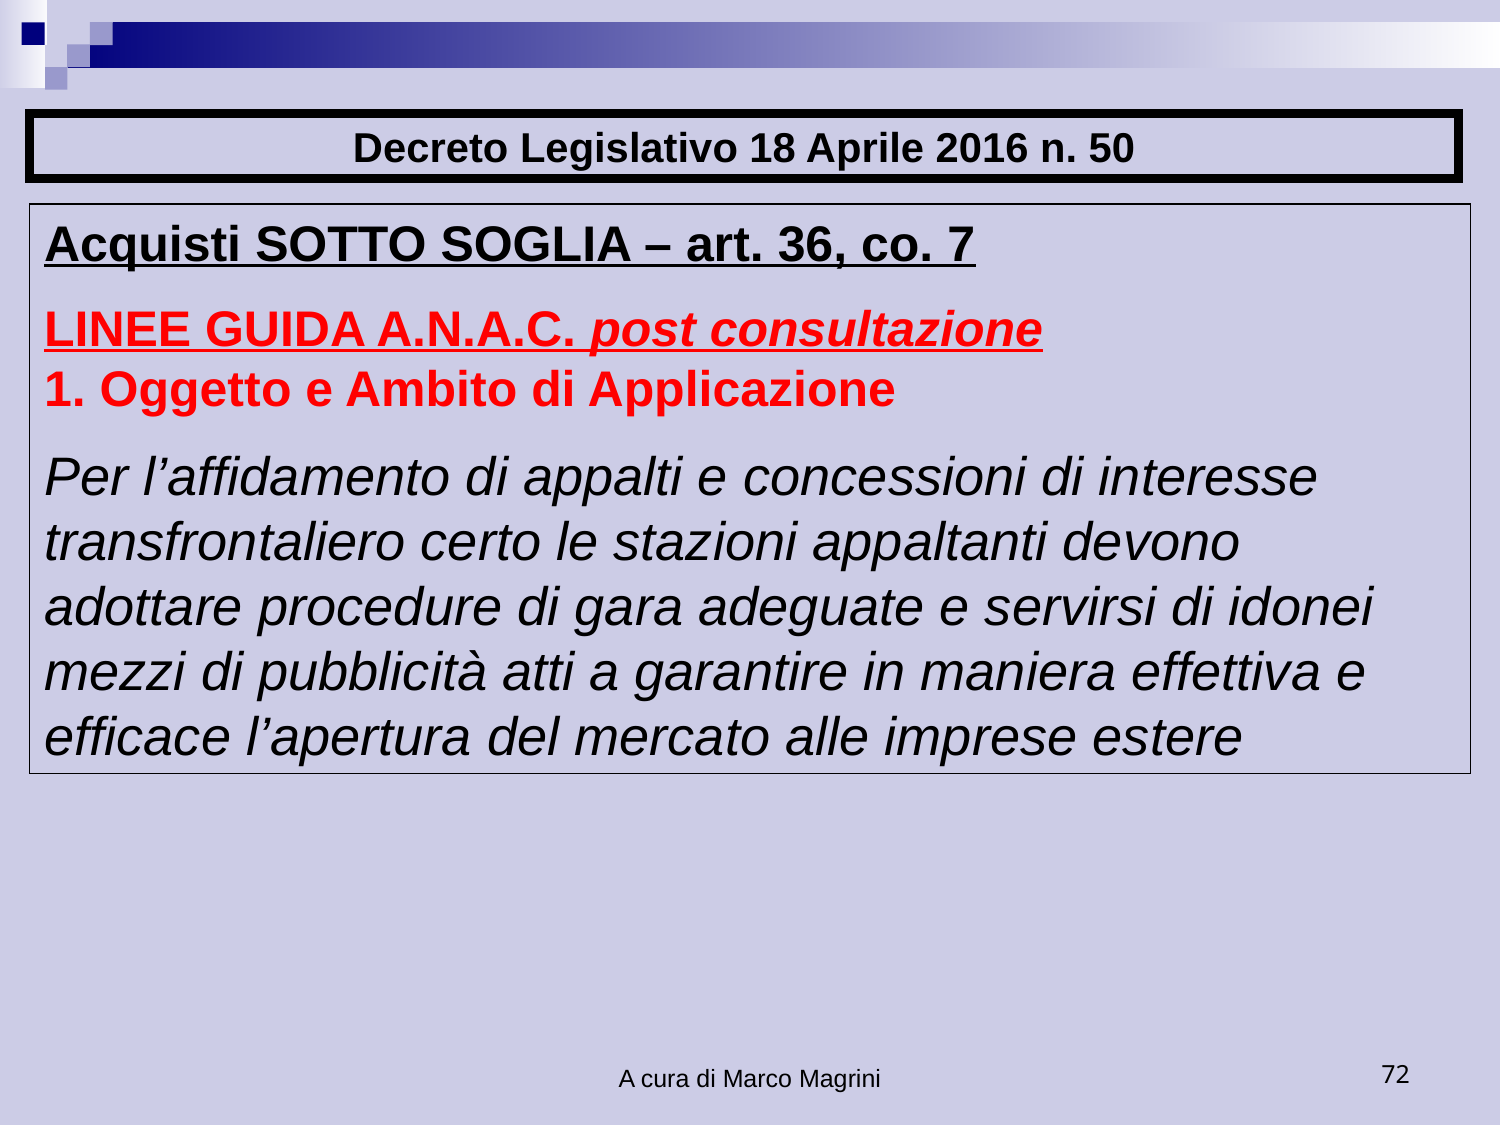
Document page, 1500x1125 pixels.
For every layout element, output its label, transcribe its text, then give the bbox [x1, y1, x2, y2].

text_box Acquisti SOTTO SOGLIA – art. 36, co. 7 LINEE GUIDA A.N.A.C. post consultazione 1. Oggetto e Ambito di Applicazione Per l’affidamento di appalti e concessioni di interesse transfrontaliero certo le stazioni appaltanti devono adottare procedure di gara adeguate e servirsi di idonei mezzi di pubblicità atti a garantire in maniera effettiva e efficace l’apertura del mercato alle imprese estere [29, 203, 1471, 774]
footer A cura di Marco Magrini [512, 1025, 988, 1100]
slide_number 72 [1074, 1025, 1425, 1100]
text_box Decreto Legislativo 18 Aprile 2016 n. 50 [29, 113, 1459, 179]
